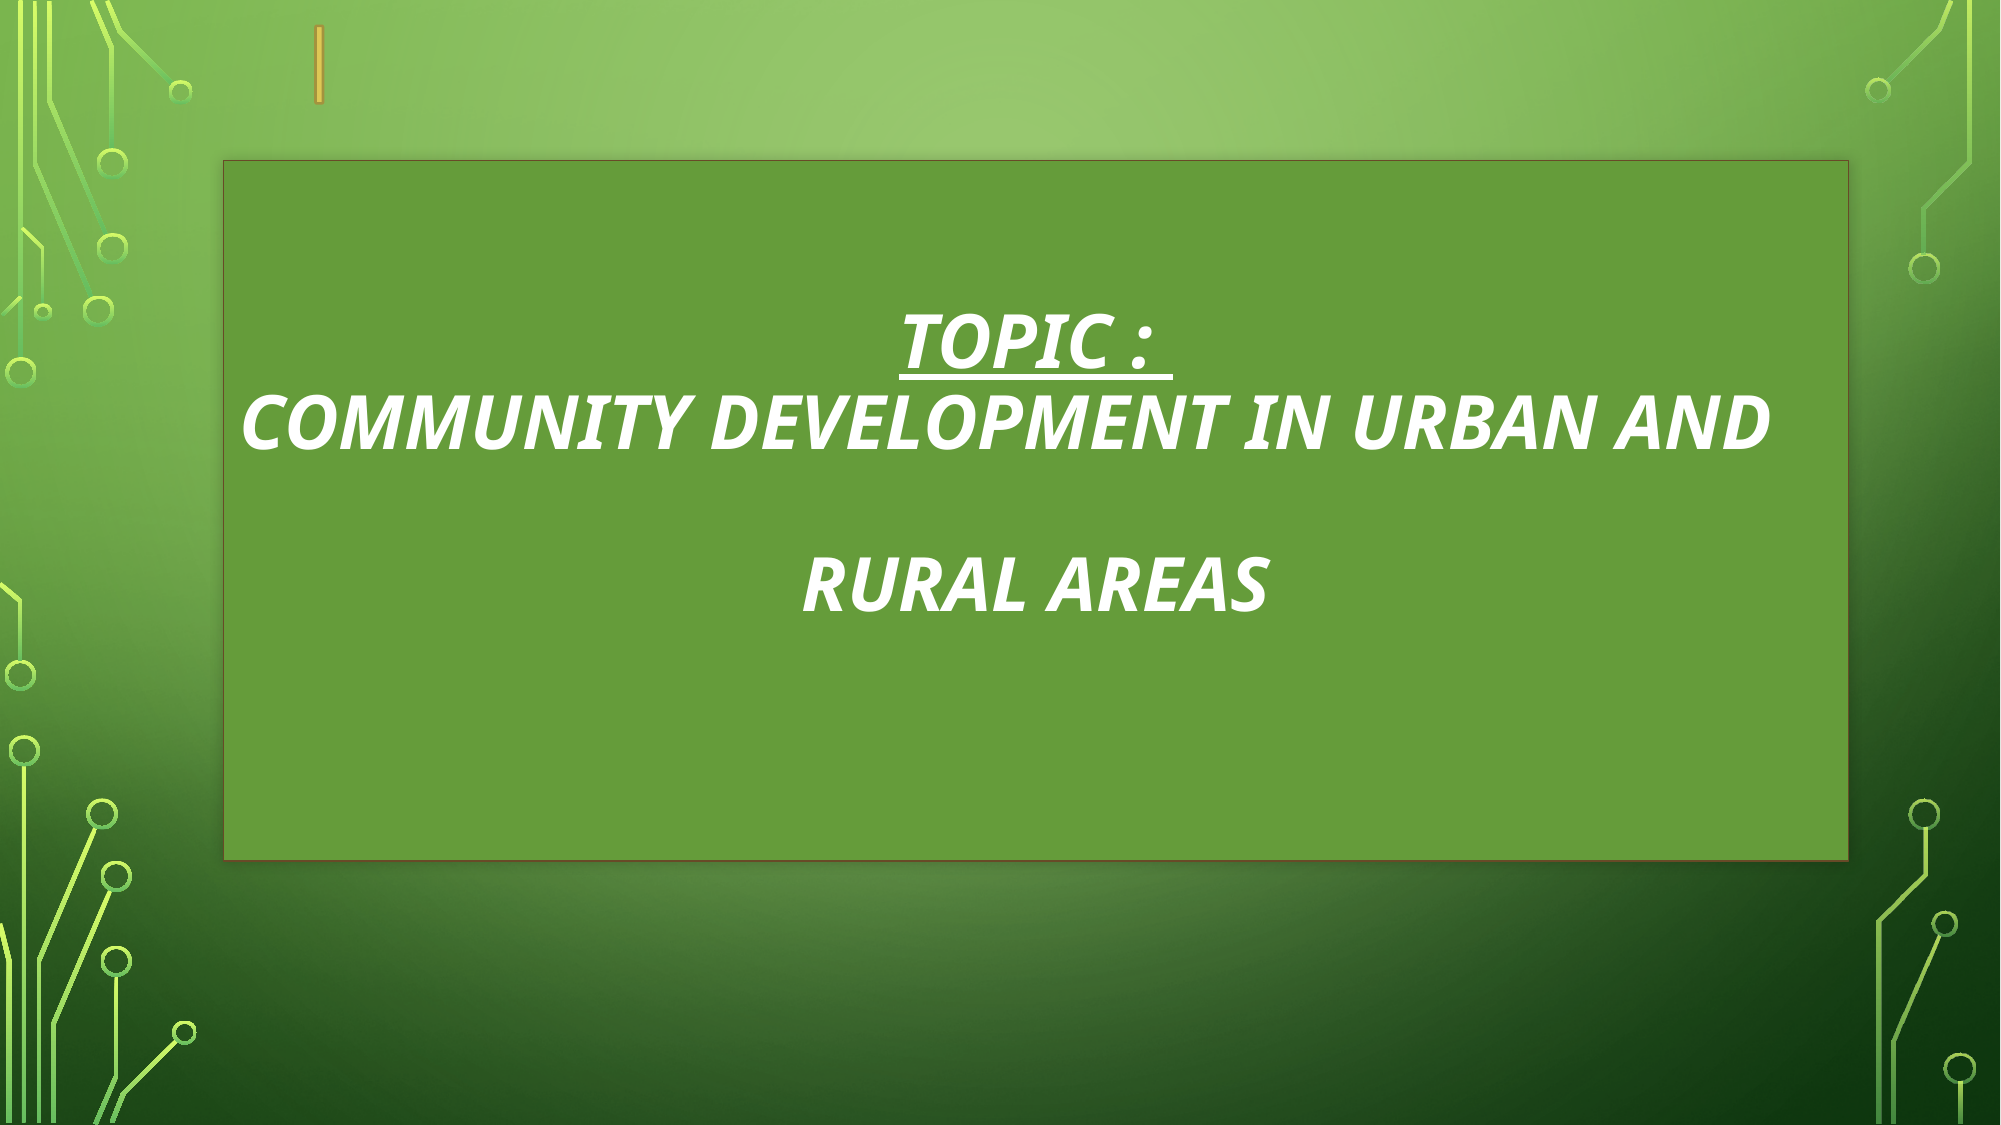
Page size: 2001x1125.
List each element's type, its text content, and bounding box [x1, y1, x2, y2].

text_box [314, 24, 325, 105]
title topic : Community development in urban and rural areas [223, 160, 1849, 862]
